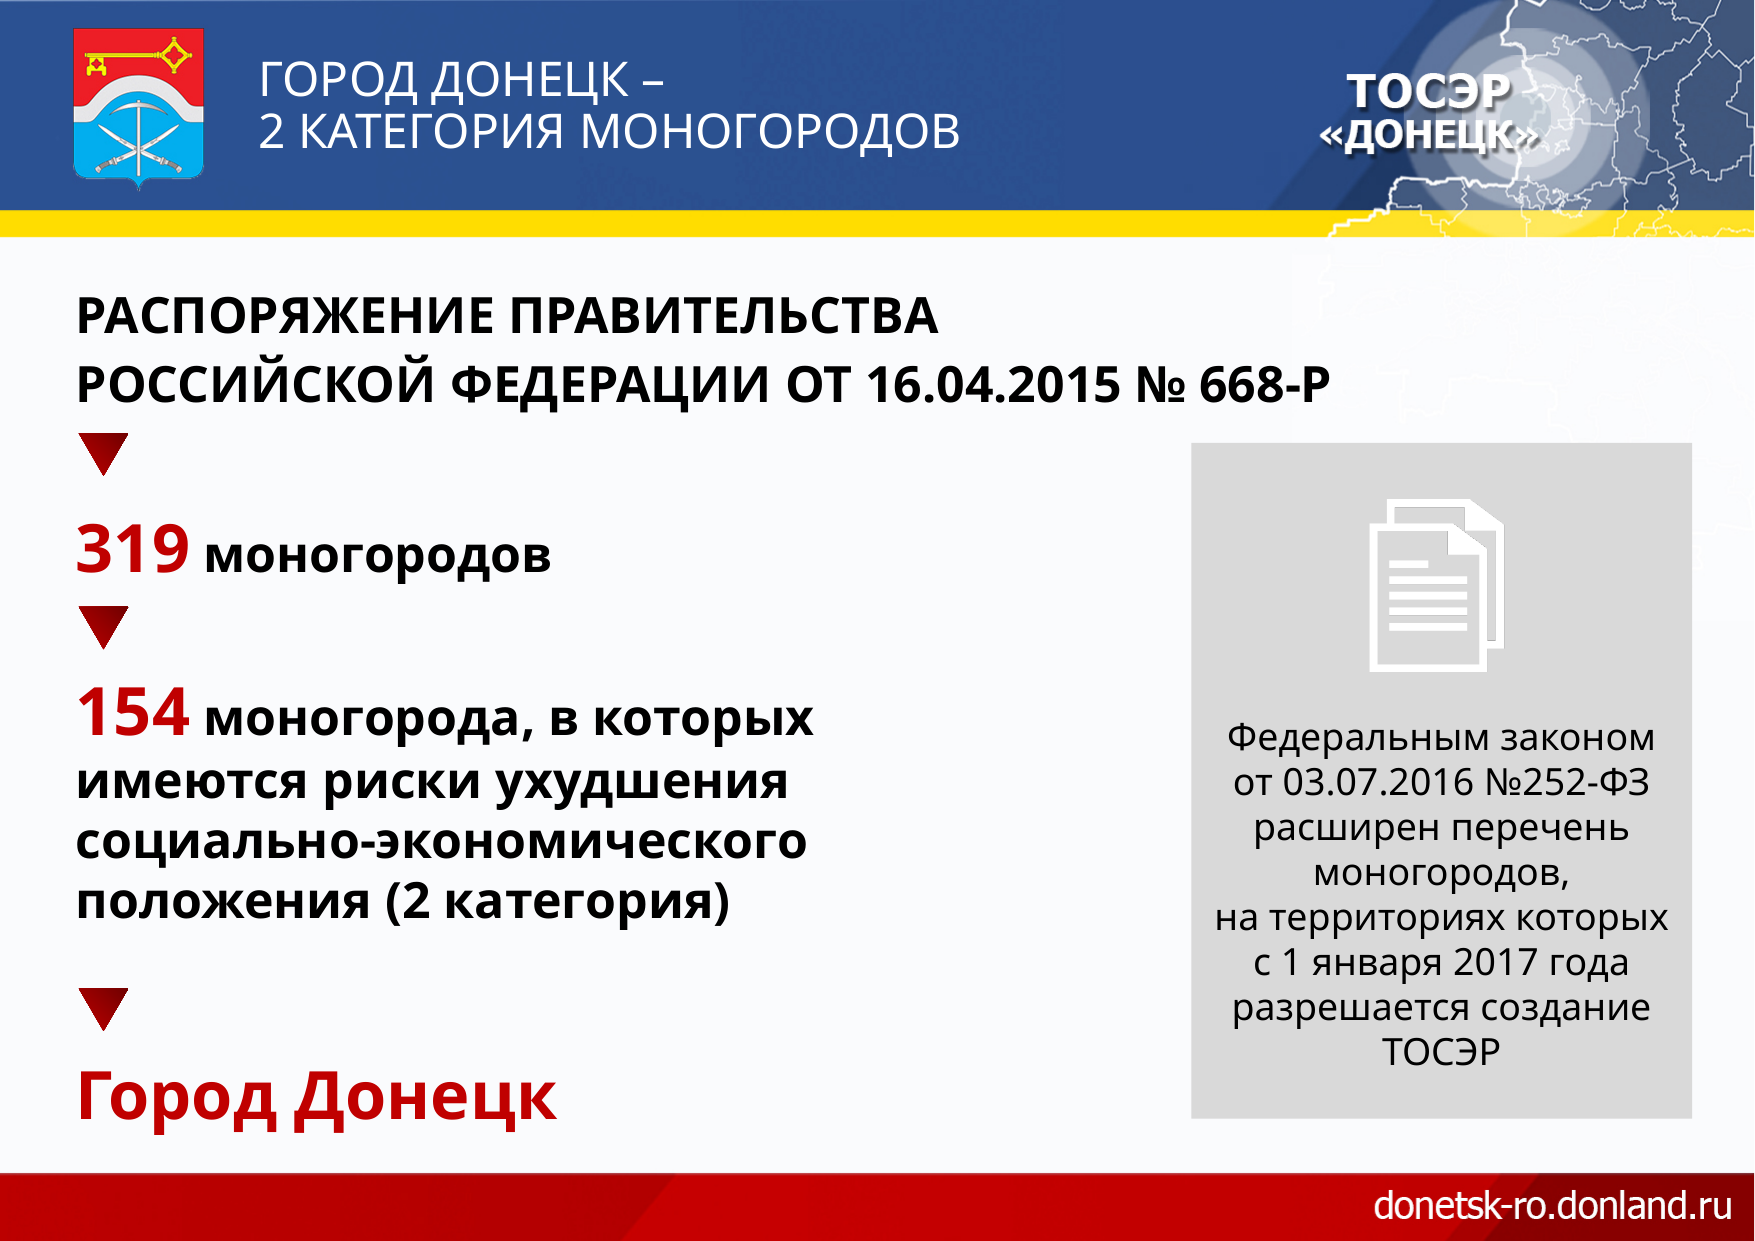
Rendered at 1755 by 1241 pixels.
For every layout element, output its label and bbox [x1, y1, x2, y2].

text_box [1191, 442, 1693, 1119]
picture [0, 0, 1755, 1241]
